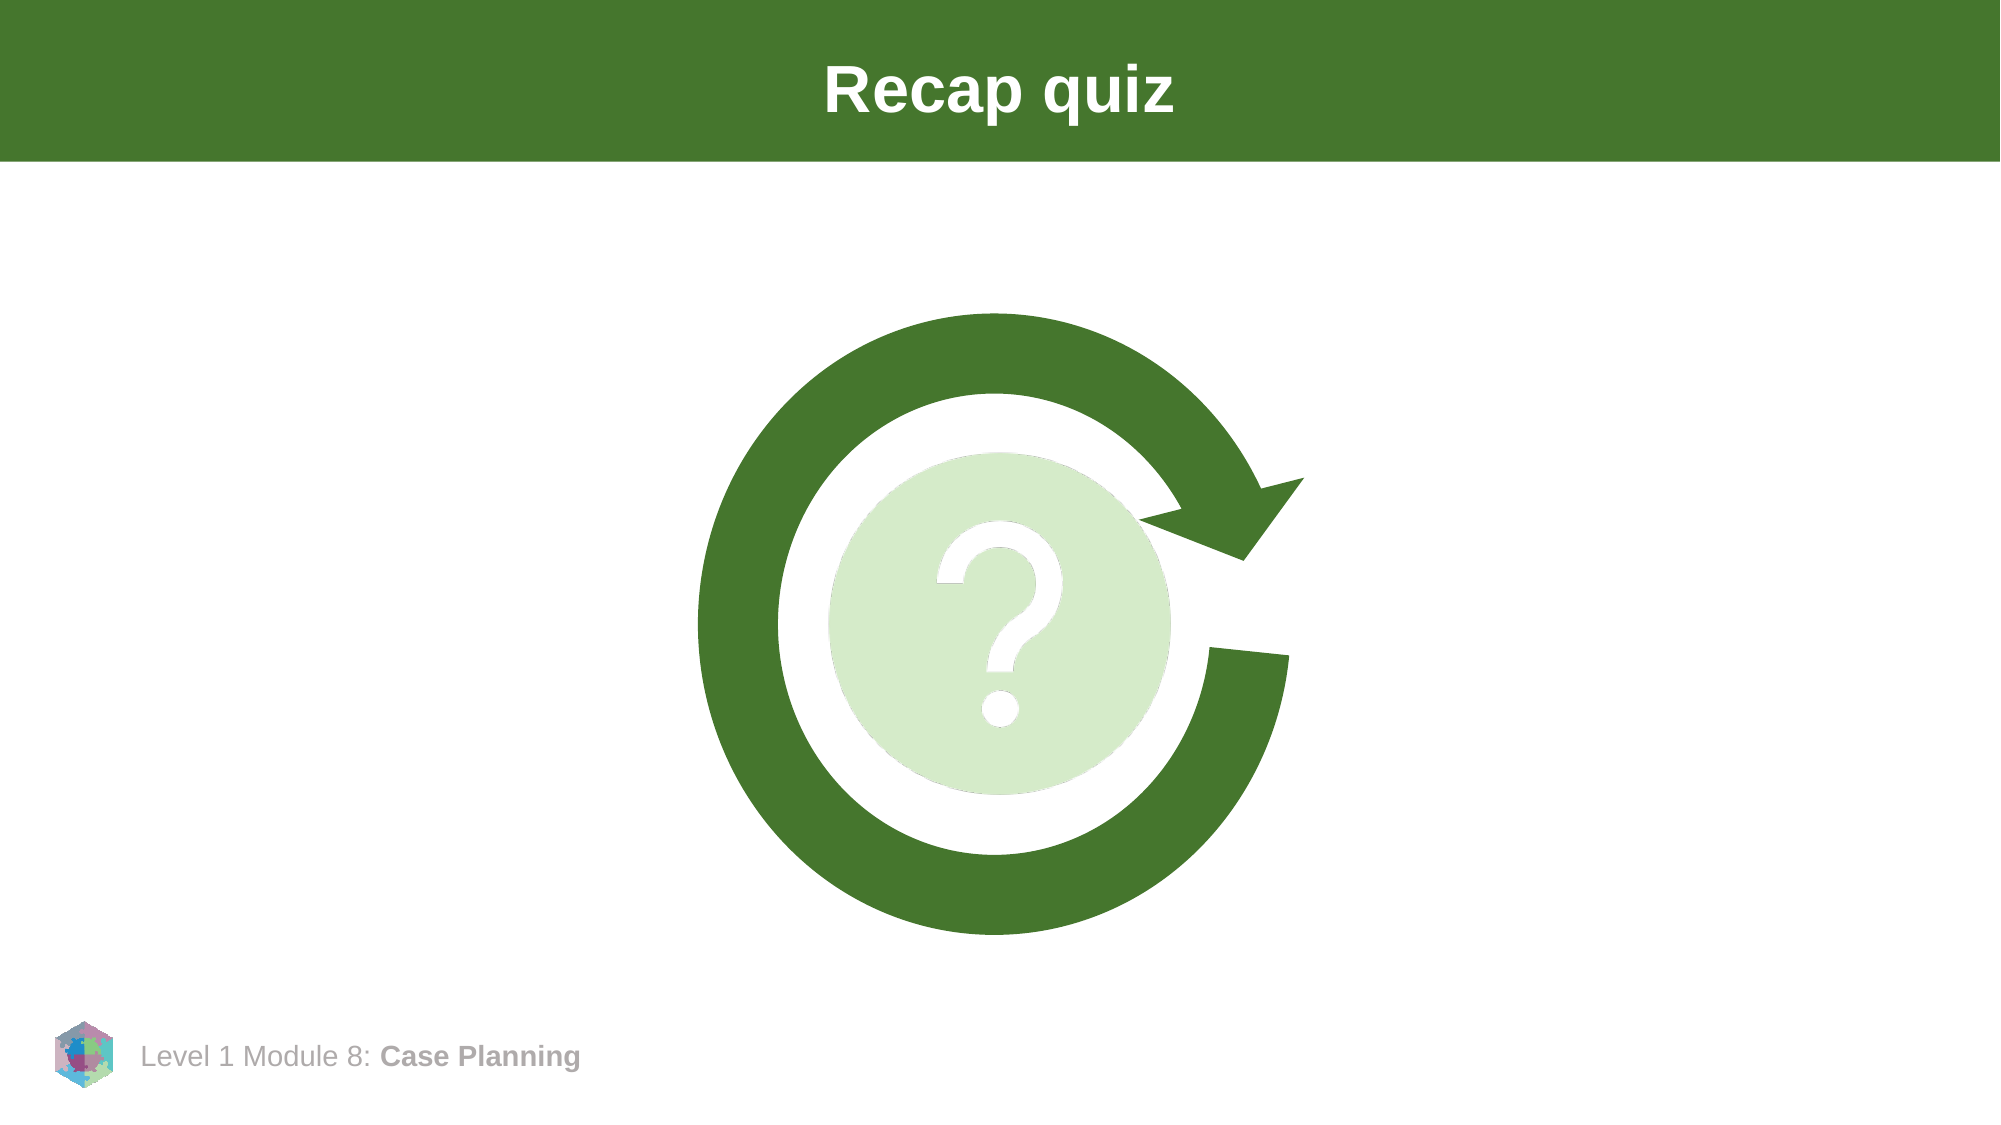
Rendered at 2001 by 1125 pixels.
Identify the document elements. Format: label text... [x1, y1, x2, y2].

text_box [1216, 416, 1307, 563]
text_box [1216, 646, 1291, 833]
title Recap quiz [137, 19, 1863, 163]
picture [784, 408, 1216, 840]
picture [55, 1021, 113, 1088]
text_box [696, 312, 1209, 936]
